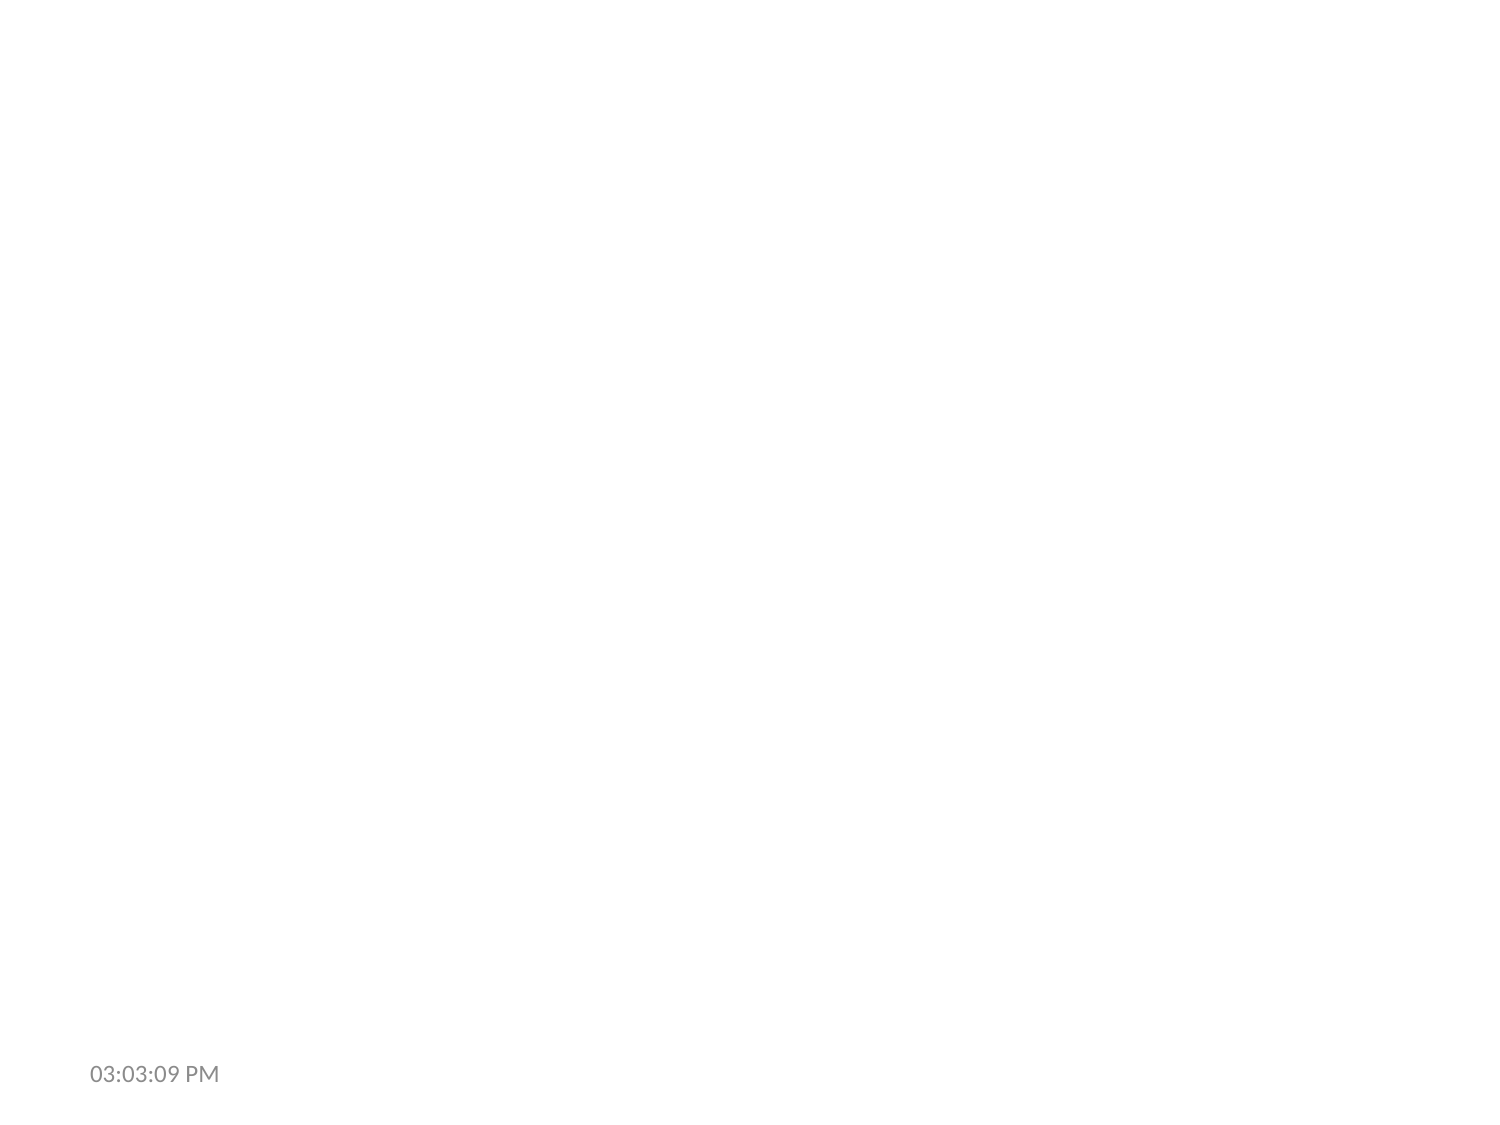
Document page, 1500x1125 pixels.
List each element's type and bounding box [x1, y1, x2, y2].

slide_number [75, 1042, 425, 1103]
